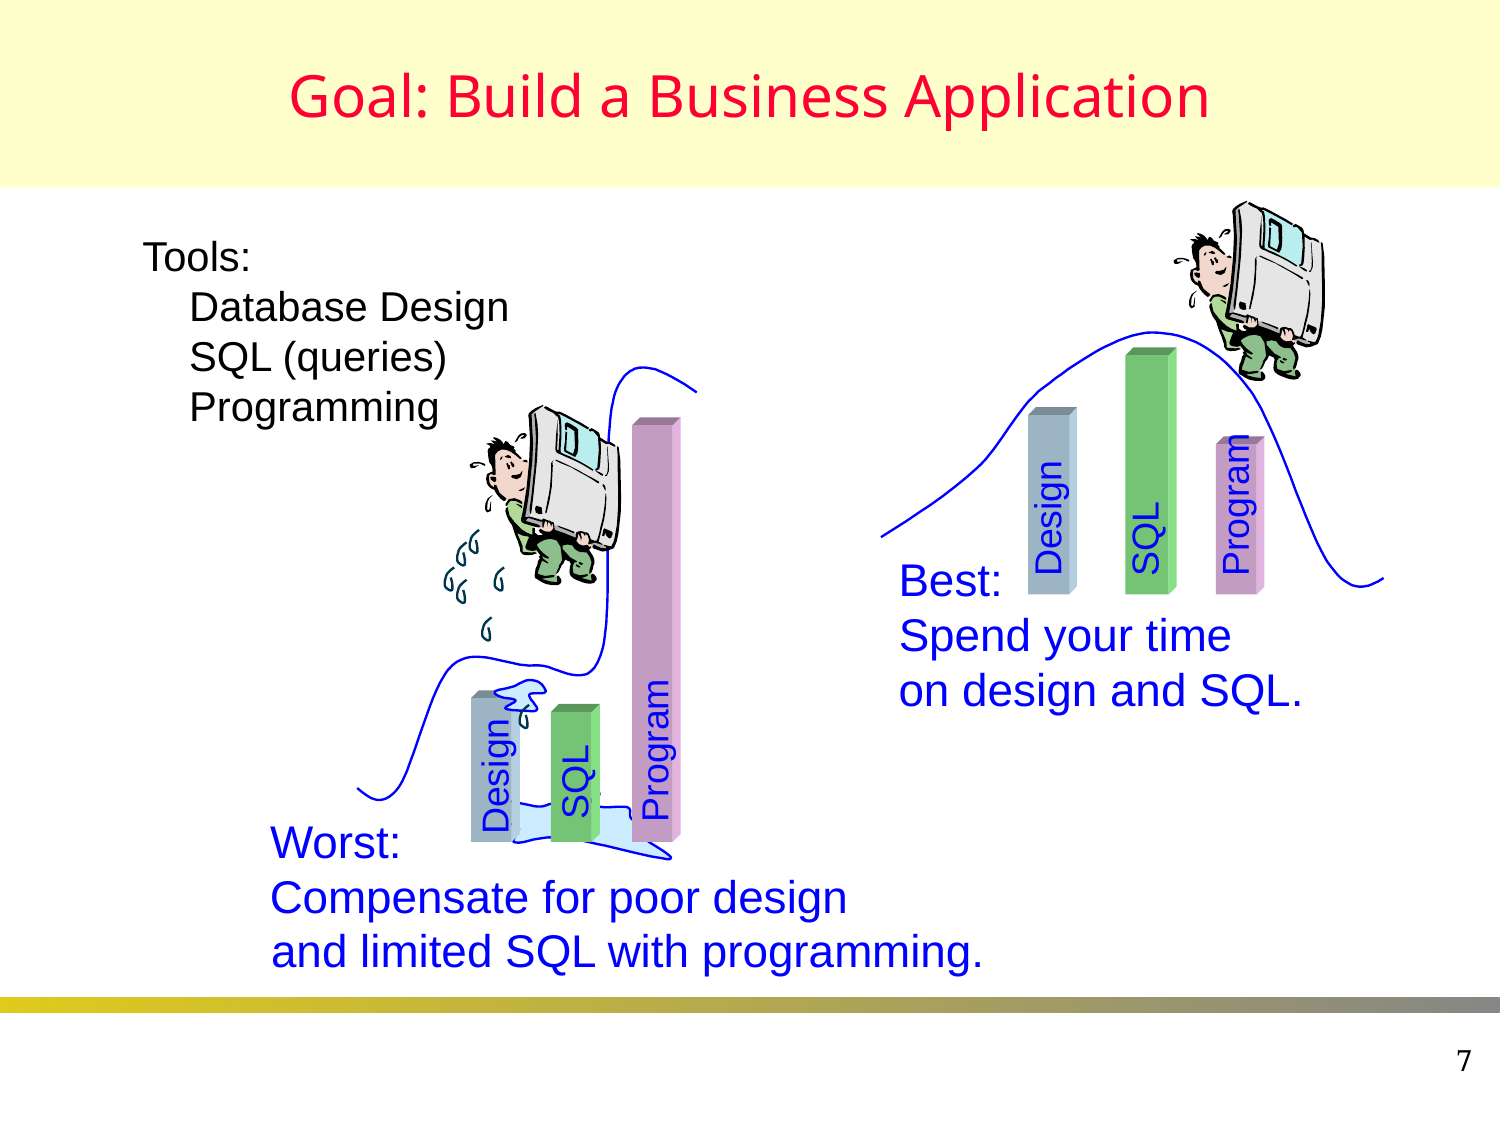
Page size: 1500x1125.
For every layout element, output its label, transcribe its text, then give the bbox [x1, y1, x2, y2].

text_box Worst: [270, 813, 402, 867]
text_box [507, 679, 546, 712]
text_box Best: [898, 550, 1004, 605]
text_box [482, 617, 492, 641]
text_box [1120, 347, 1177, 595]
text_box [1181, 390, 1384, 587]
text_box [469, 404, 622, 586]
text_box [1025, 332, 1168, 557]
text_box on design and SQL. [898, 660, 1305, 716]
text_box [630, 417, 681, 843]
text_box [1023, 406, 1078, 595]
text_box [444, 567, 455, 591]
title Goal: Build a Business Application [0, 0, 1500, 188]
text_box Tools: Database Design SQL (queries) Programming [127, 222, 540, 438]
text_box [470, 690, 521, 843]
text_box [457, 544, 464, 566]
text_box Compensate for poor design [269, 867, 849, 923]
text_box [526, 804, 545, 842]
text_box and limited SQL with programming. [271, 922, 985, 978]
text_box Spend your time [898, 605, 1233, 660]
text_box [526, 704, 530, 728]
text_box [550, 703, 600, 843]
slide_number 7 [1174, 1024, 1488, 1101]
text_box [880, 414, 1018, 549]
text_box [612, 367, 697, 417]
text_box [605, 806, 671, 860]
text_box [357, 594, 608, 801]
text_box [457, 581, 465, 604]
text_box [1210, 433, 1265, 595]
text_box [1173, 200, 1326, 382]
